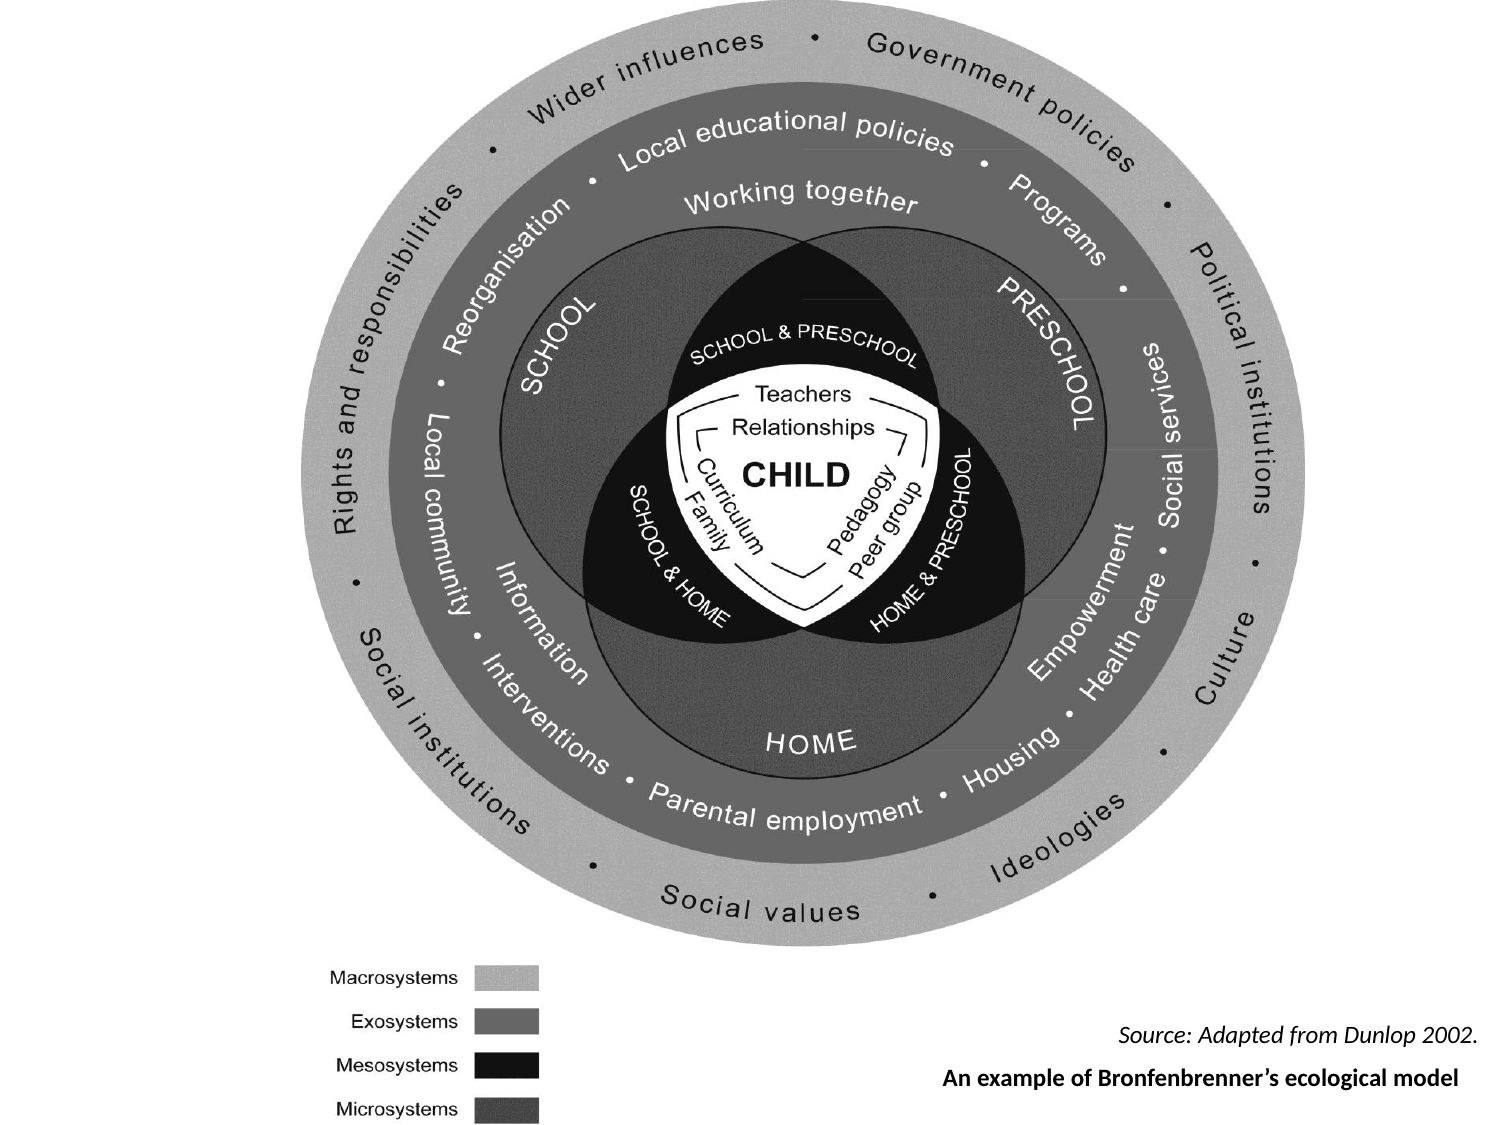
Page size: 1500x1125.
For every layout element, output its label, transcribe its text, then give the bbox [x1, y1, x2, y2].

text_box Source: Adapted from Dunlop 2002. An example of Bronfenbrenner’s ecological model [1309, 1011, 1500, 1125]
picture [300, 0, 1305, 1125]
